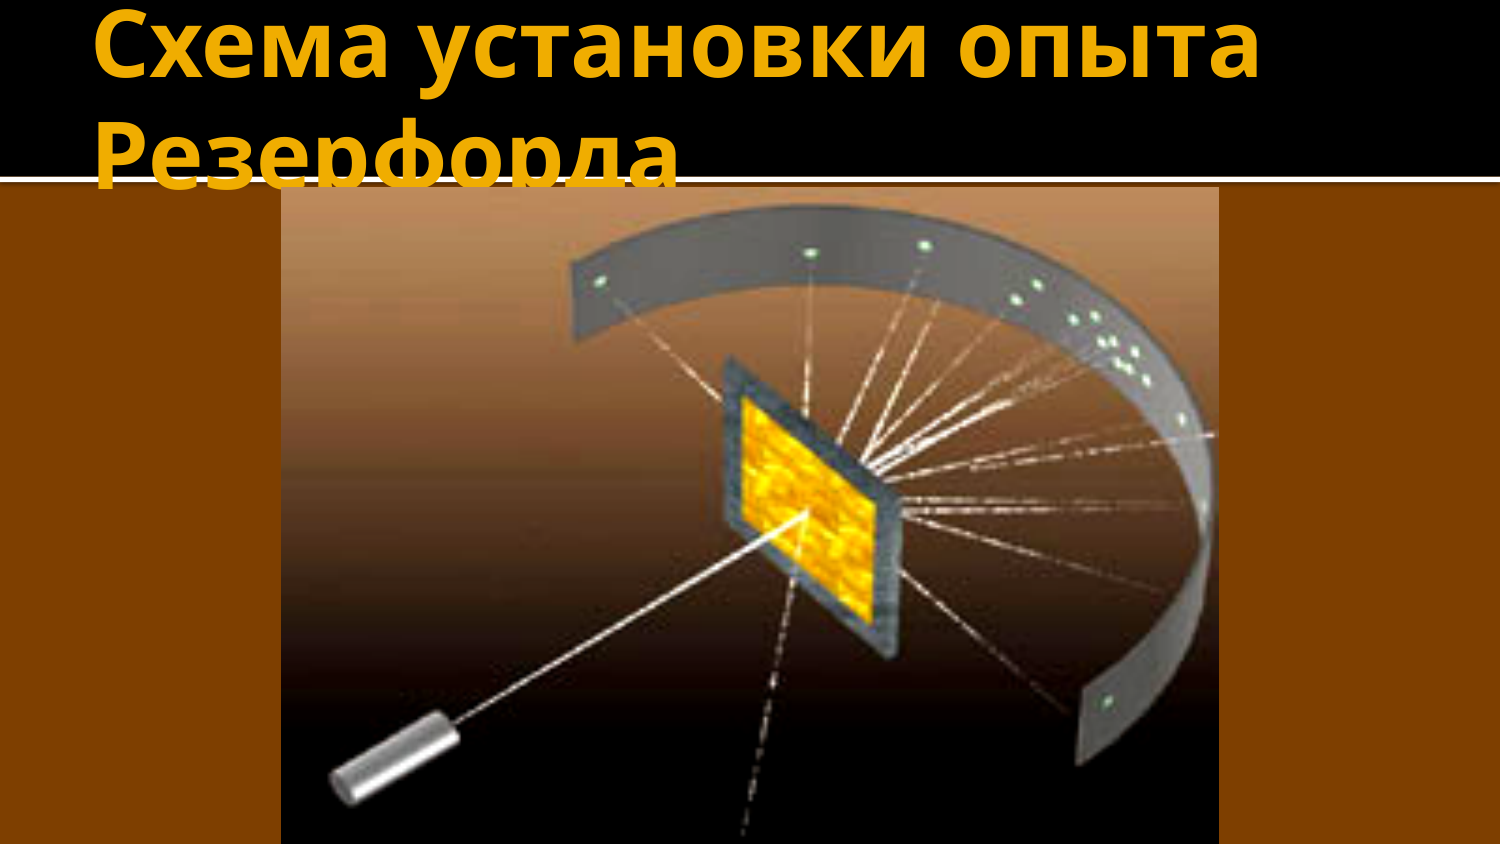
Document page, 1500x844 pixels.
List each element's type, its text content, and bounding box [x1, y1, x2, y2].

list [281, 187, 1219, 844]
title Схема установки опыта Резерфорда [75, 19, 1425, 174]
